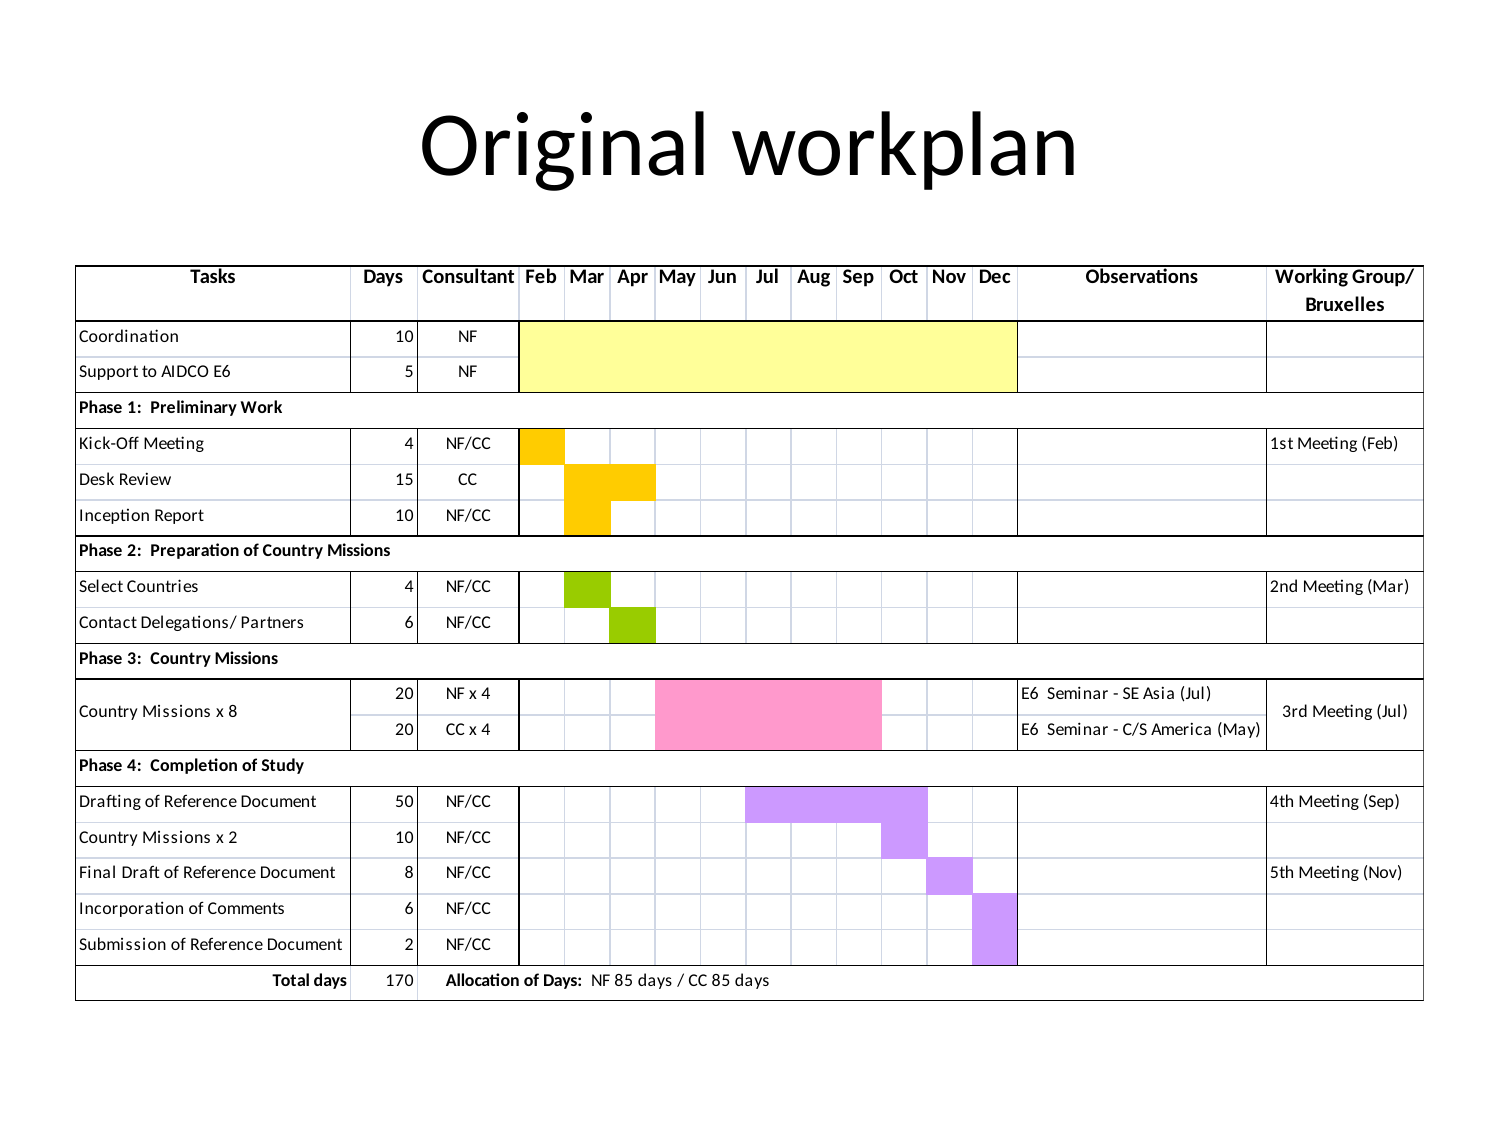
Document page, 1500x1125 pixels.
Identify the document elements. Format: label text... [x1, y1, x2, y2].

title Original workplan [75, 45, 1425, 233]
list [74, 265, 1426, 1003]
